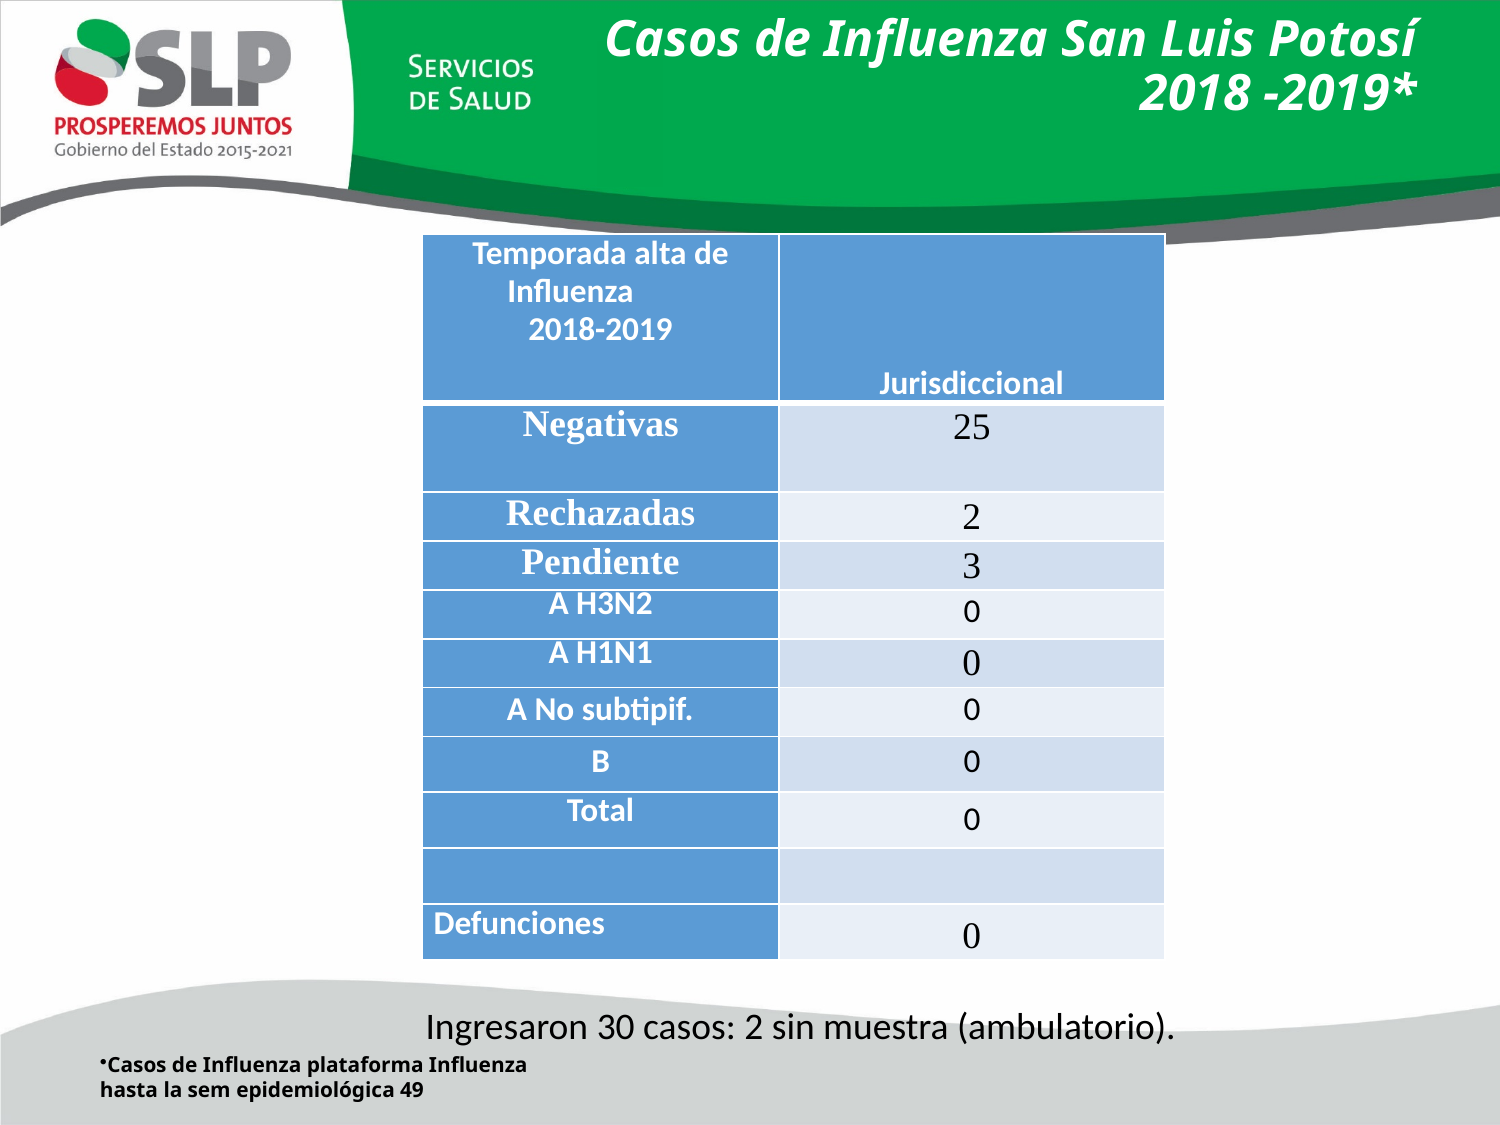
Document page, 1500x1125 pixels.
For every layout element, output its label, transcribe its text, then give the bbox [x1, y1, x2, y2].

table_cell Pendiente [423, 542, 778, 589]
table_cell 0 [780, 640, 1164, 687]
table_cell Total [423, 793, 778, 847]
text_box Ingresaron 30 casos: 2 sin muestra (ambulatorio). [410, 994, 1192, 1055]
table_cell 2 [780, 493, 1164, 540]
table_cell [780, 849, 1164, 903]
table_header Jurisdiccional [780, 235, 1164, 400]
table_cell 0 [780, 905, 1164, 959]
table_cell 25 [780, 406, 1164, 491]
table_cell 0 [780, 688, 1164, 736]
table_cell 3 [780, 542, 1164, 589]
picture [0, 0, 1500, 1125]
table_cell 0 [780, 793, 1164, 847]
table_cell Defunciones [423, 905, 778, 959]
table_cell [423, 849, 778, 903]
table_cell B [423, 737, 778, 791]
table_cell A No subtipif. [423, 688, 778, 736]
table_header Temporada alta de Influenza 2018-2019 [423, 235, 778, 400]
table_cell 0 [780, 591, 1164, 638]
table_cell A H3N2 [423, 591, 778, 638]
title Casos de Influenza San Luis Potosí 2018 -2019* [457, 35, 1429, 158]
table_cell Negativas [423, 406, 778, 491]
text_box Casos de Influenza plataforma Influenza hasta la sem epidemiológica 49 [85, 1044, 606, 1125]
table_cell Rechazadas [423, 493, 778, 540]
table_cell A H1N1 [423, 640, 778, 687]
table_cell 0 [780, 737, 1164, 791]
